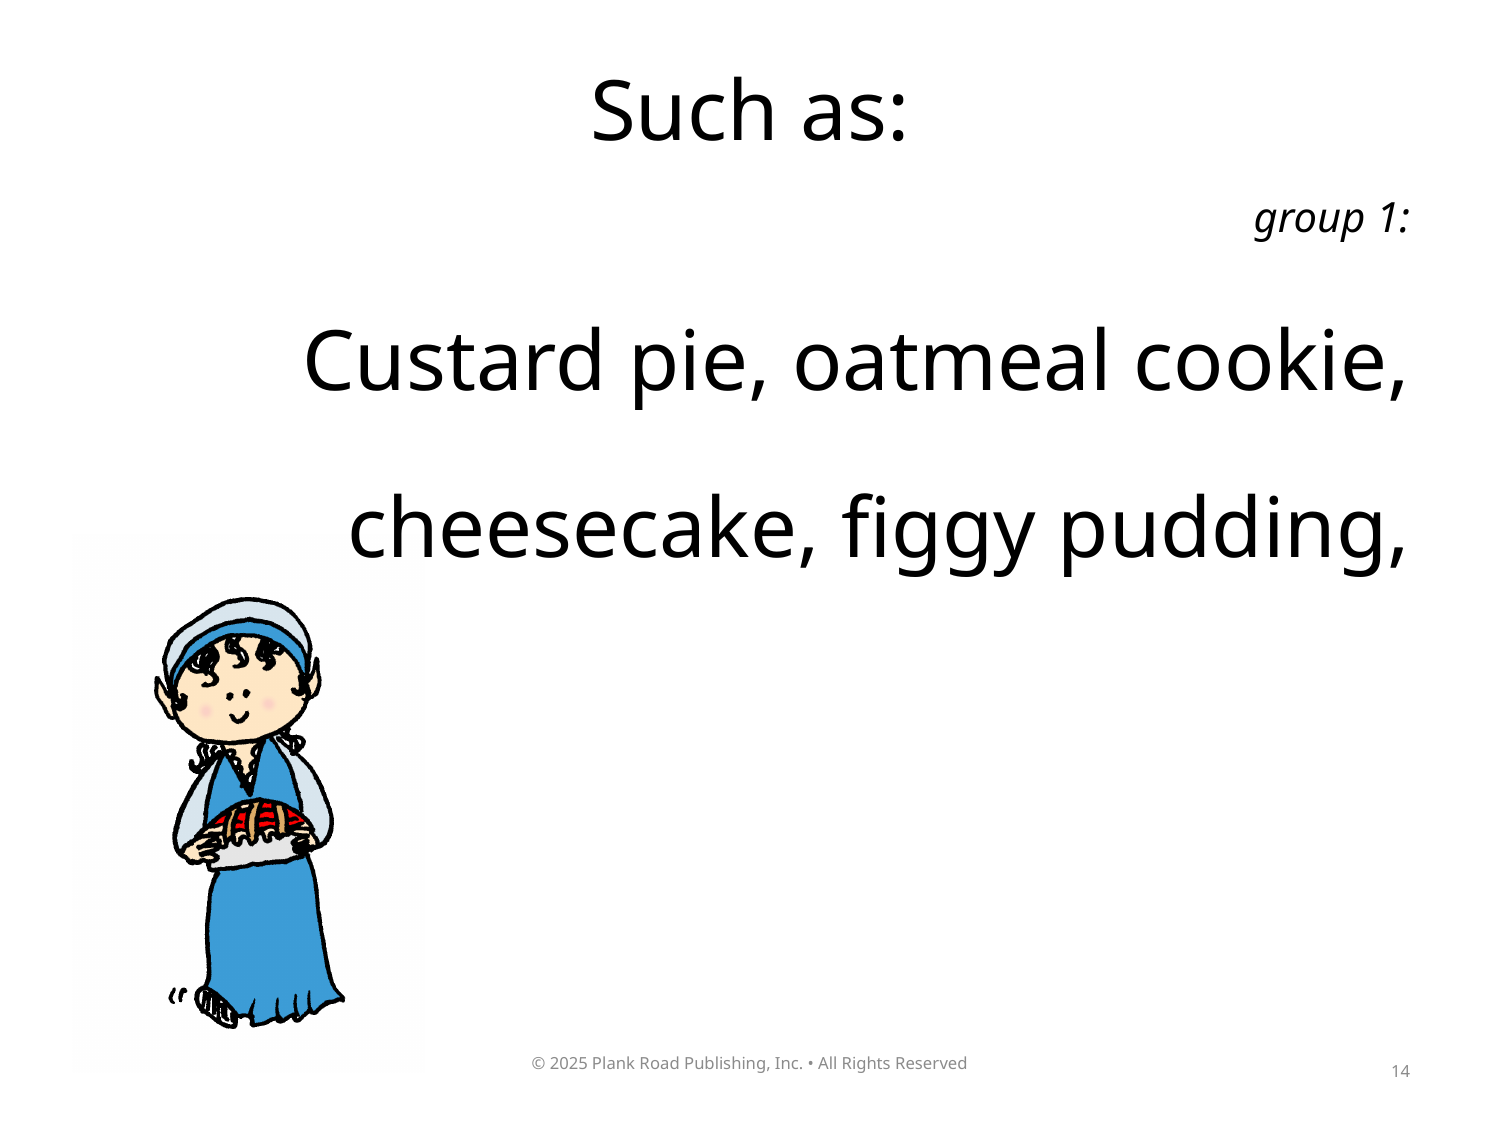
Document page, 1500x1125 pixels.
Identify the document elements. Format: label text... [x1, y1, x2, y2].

slide_number 14 [1074, 1042, 1425, 1103]
list Such as: group 1: Custard pie, oatmeal cookie, cheesecake, figgy pudding, [75, 0, 1425, 811]
picture [72, 534, 426, 1073]
